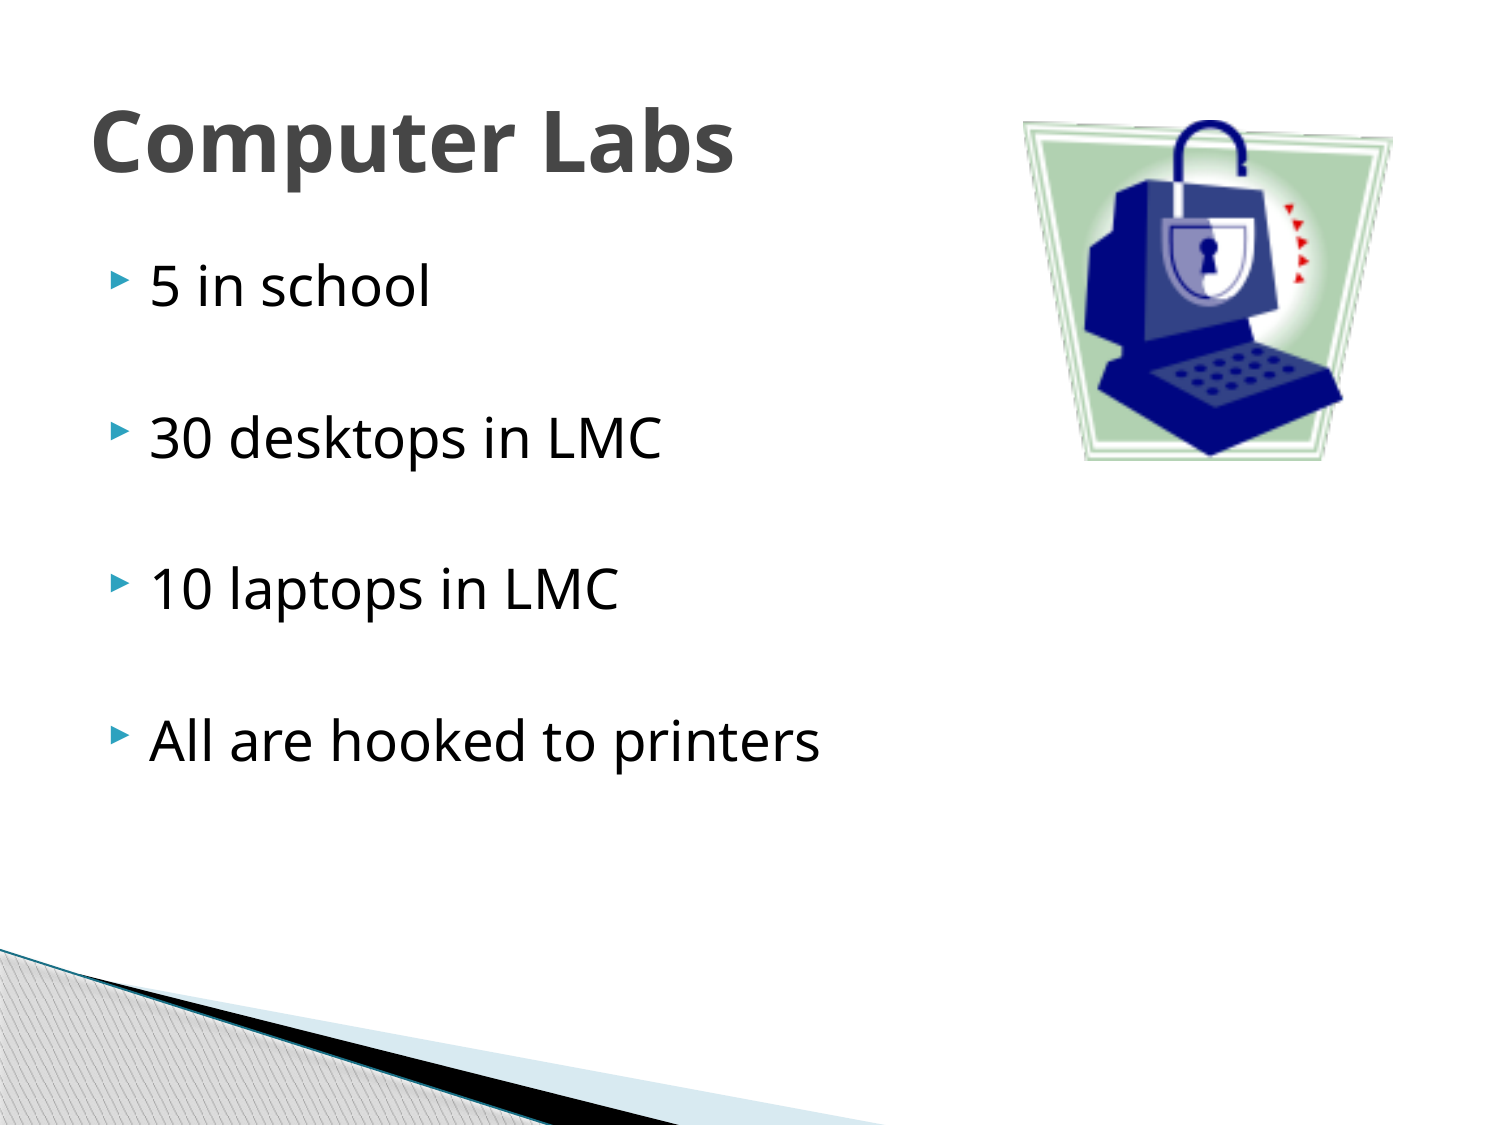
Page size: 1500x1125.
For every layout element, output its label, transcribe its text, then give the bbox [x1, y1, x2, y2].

list 5 in school 30 desktops in LMC 10 laptops in LMC All are hooked to printers [75, 243, 1425, 986]
title Computer Labs [75, 45, 1425, 233]
picture [1022, 119, 1393, 461]
